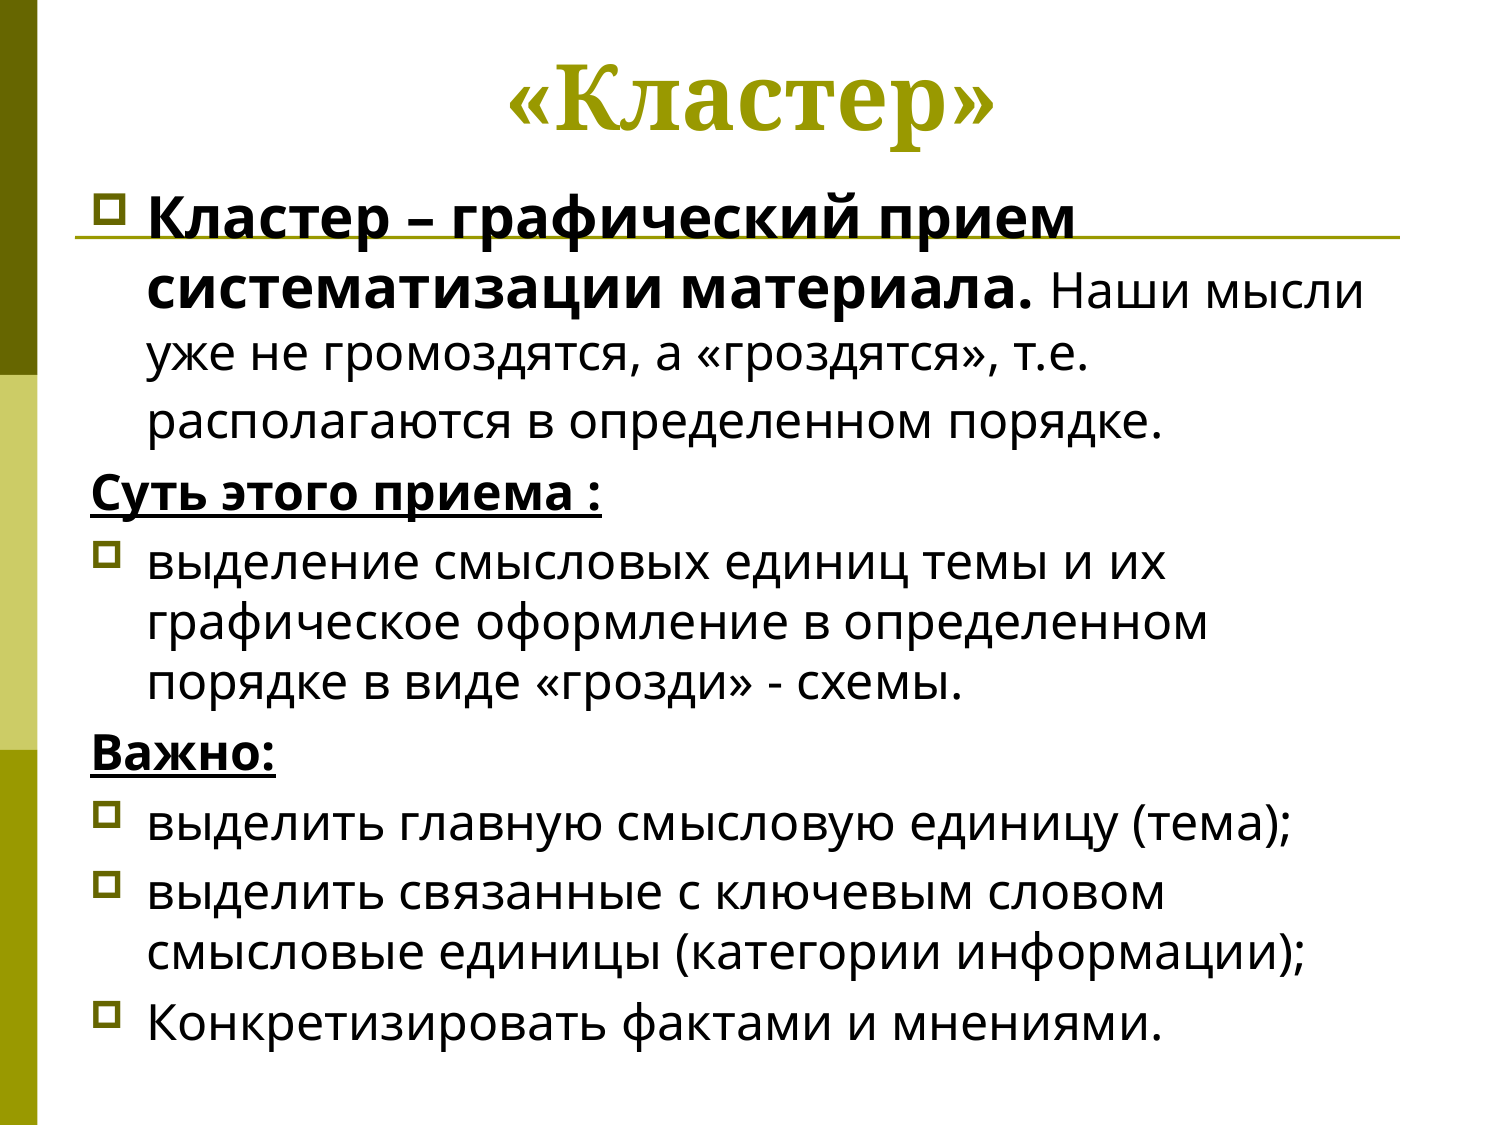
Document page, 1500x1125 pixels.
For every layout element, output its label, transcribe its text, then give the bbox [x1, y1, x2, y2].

list Кластер – графический прием систематизации материала. Наши мысли уже не громоздятся, а «гроздятся», т.е. располагаются в определенном порядке. Суть этого приема : выделение смысловых единиц темы и их графическое оформление в определенном порядке в виде «грозди» - схемы. Важно: выделить главную смысловую единицу (тема); выделить связанные с ключевым словом смысловые единицы (категории информации); Конкретизировать фактами и мнениями. [74, 172, 1426, 1006]
title «Кластер» [76, 0, 1428, 188]
